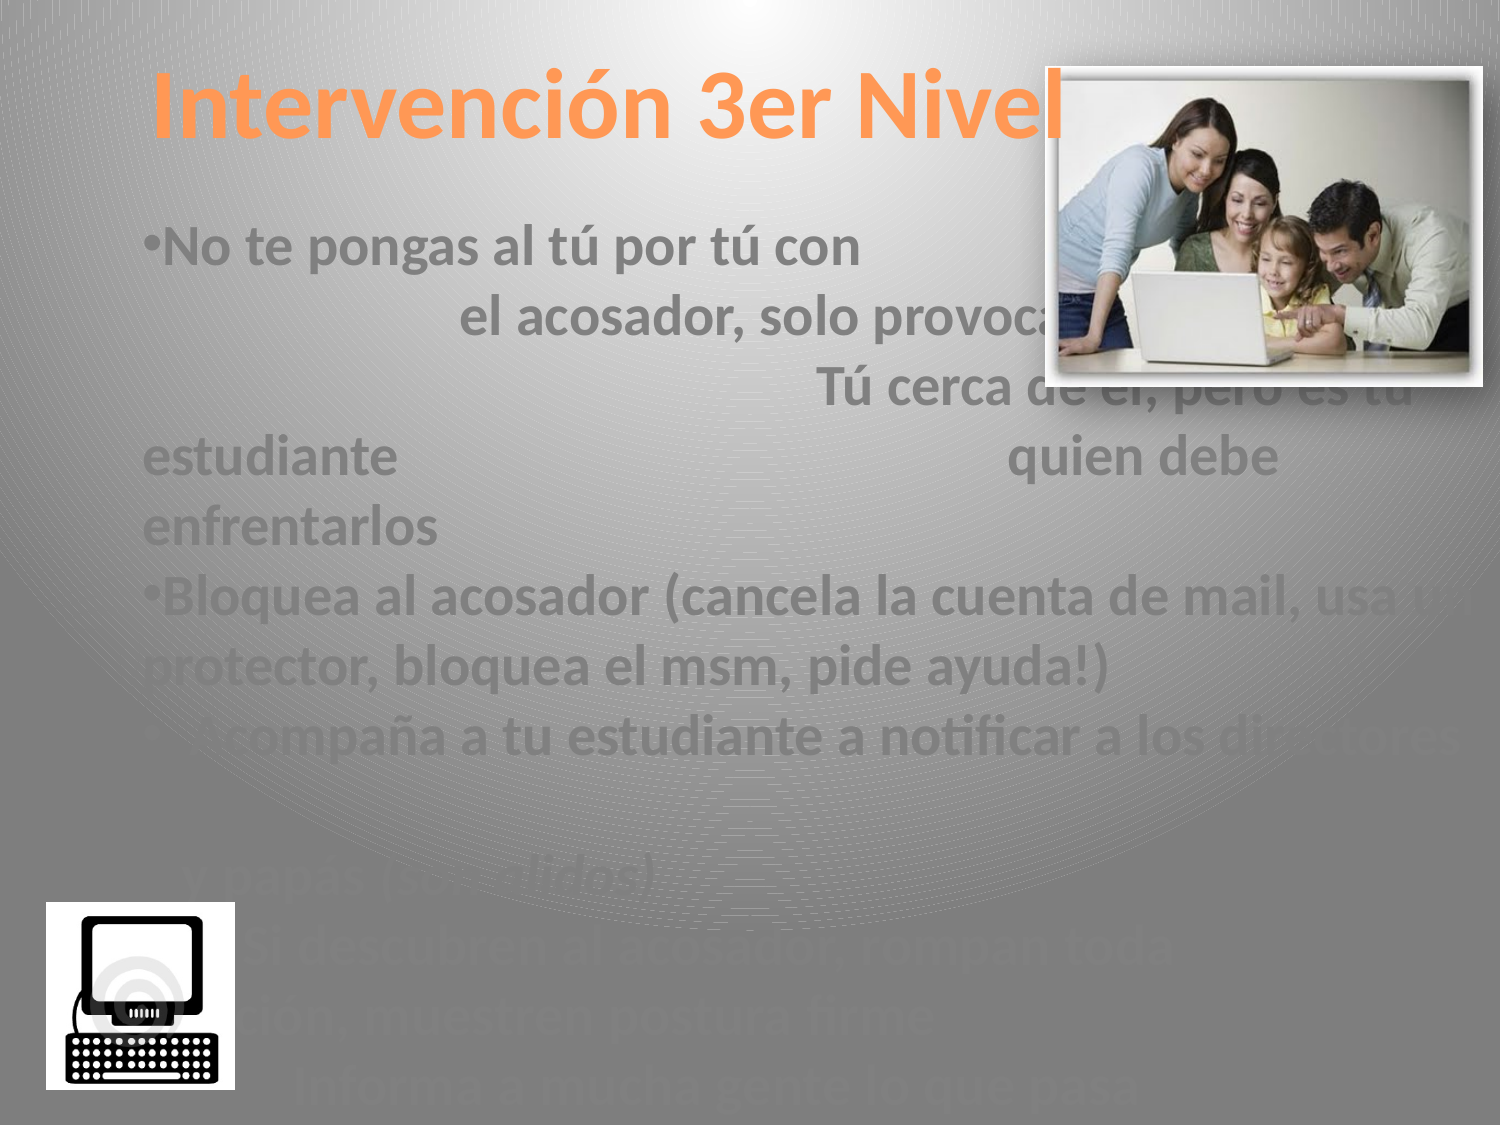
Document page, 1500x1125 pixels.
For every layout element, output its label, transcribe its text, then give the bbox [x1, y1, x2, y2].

picture [1045, 66, 1483, 387]
text_box No te pongas al tú por tú con el acosador, solo provocarás más ira. Tú cerca de él, pero es tu estudiante quien debe enfrentarlos Bloquea al acosador (cancela la cuenta de mail, usa un protector, bloquea el msm, pide ayuda!) Acompaña a tu estudiante a notificar a los directores y papás (son alidos) Si descubren al acosador, rompan toda relación, muestren postura firme Informa a mucha gente lo que pasa neutraliza la influencia [88, 166, 1500, 958]
text_box Intervención 3er Nivel [135, 30, 1376, 166]
picture [46, 902, 235, 1091]
